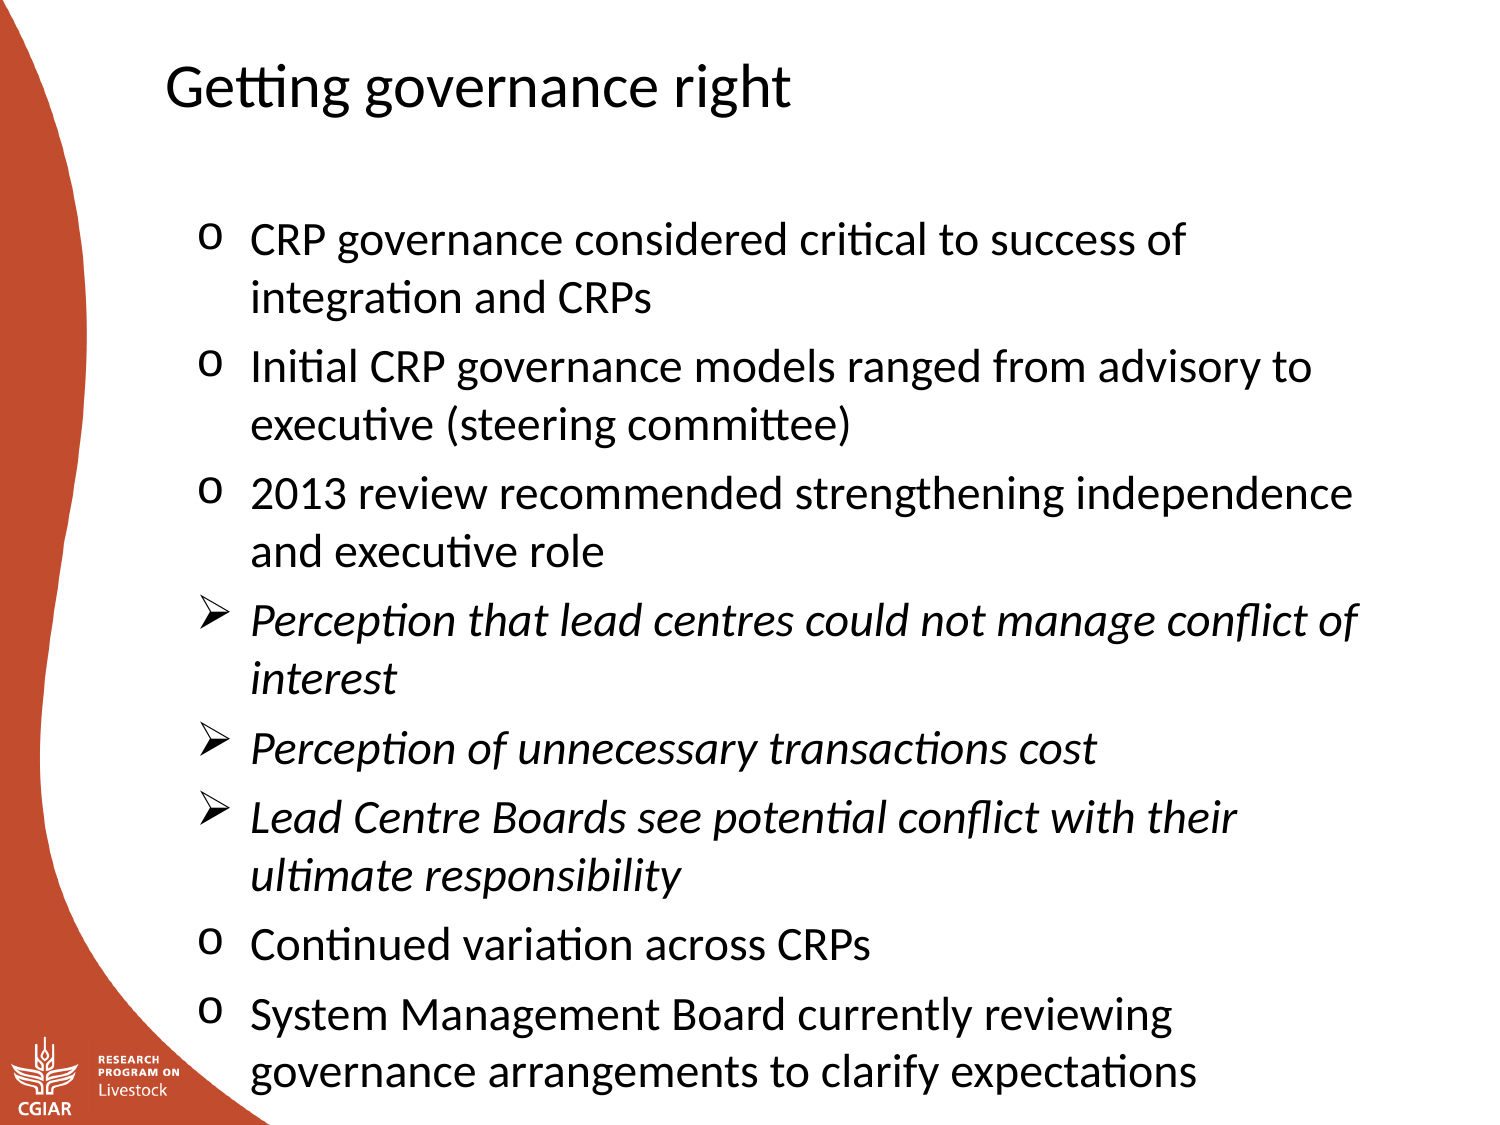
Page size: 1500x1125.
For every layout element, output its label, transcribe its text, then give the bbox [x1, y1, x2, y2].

list Getting governance right [150, 37, 1438, 225]
picture [0, 0, 270, 1125]
list CRP governance considered critical to success of integration and CRPs Initial CRP governance models ranged from advisory to executive (steering committee) 2013 review recommended strengthening independence and executive role Perception that lead centres could not manage conflict of interest Perception of unnecessary transactions cost Lead Centre Boards see potential conflict with their ultimate responsibility Continued variation across CRPs System Management Board currently reviewing governance arrangements to clarify expectations [181, 200, 1407, 1113]
